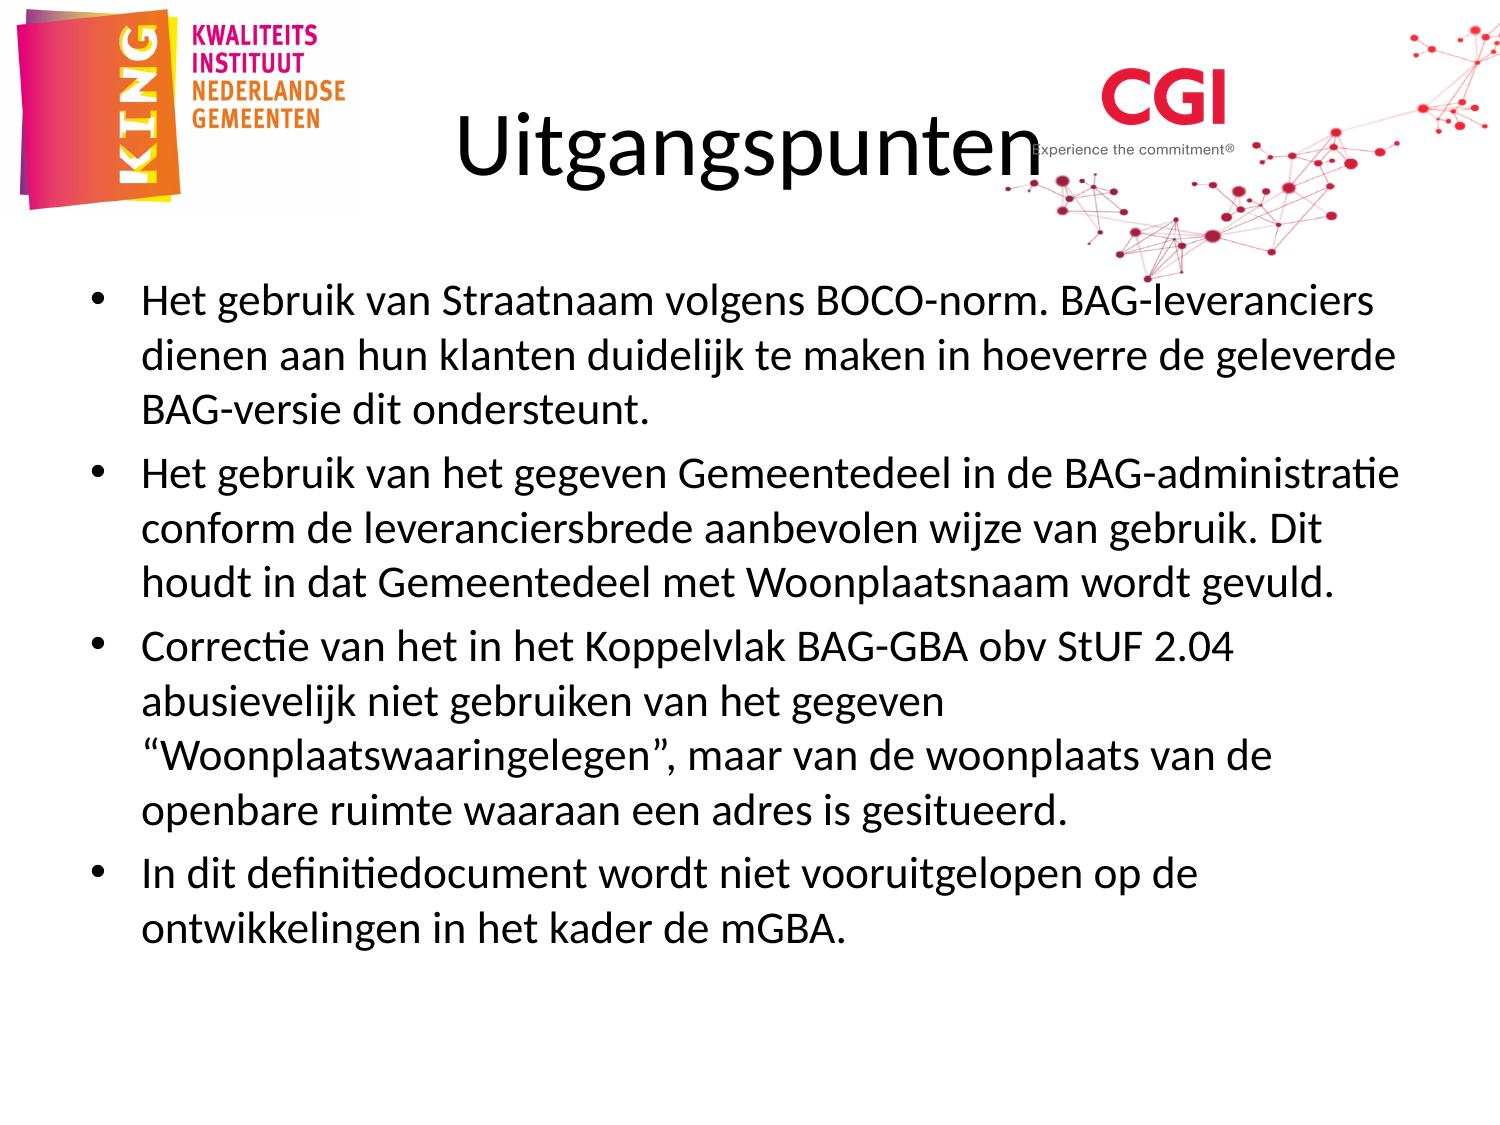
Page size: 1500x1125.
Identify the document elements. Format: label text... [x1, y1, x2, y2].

title Uitgangspunten [75, 45, 980, 233]
list Het gebruik van Straatnaam volgens BOCO-norm. BAG-leveranciers dienen aan hun klanten duidelijk te maken in hoeverre de geleverde BAG-versie dit ondersteunt. Het gebruik van het gegeven Gemeentedeel in de BAG-administratie conform de leveranciersbrede aanbevolen wijze van gebruik. Dit houdt in dat Gemeentedeel met Woonplaatsnaam wordt gevuld. Correctie van het in het Koppelvlak BAG-GBA obv StUF 2.04 abusievelijk niet gebruiken van het gegeven “Woonplaatswaaringelegen”, maar van de woonplaats van de openbare ruimte waaraan een adres is gesitueerd. In dit definitiedocument wordt niet vooruitgelopen op de ontwikkelingen in het kader de mGBA. [75, 262, 1425, 1005]
picture [0, 0, 361, 221]
picture [985, 0, 1500, 302]
